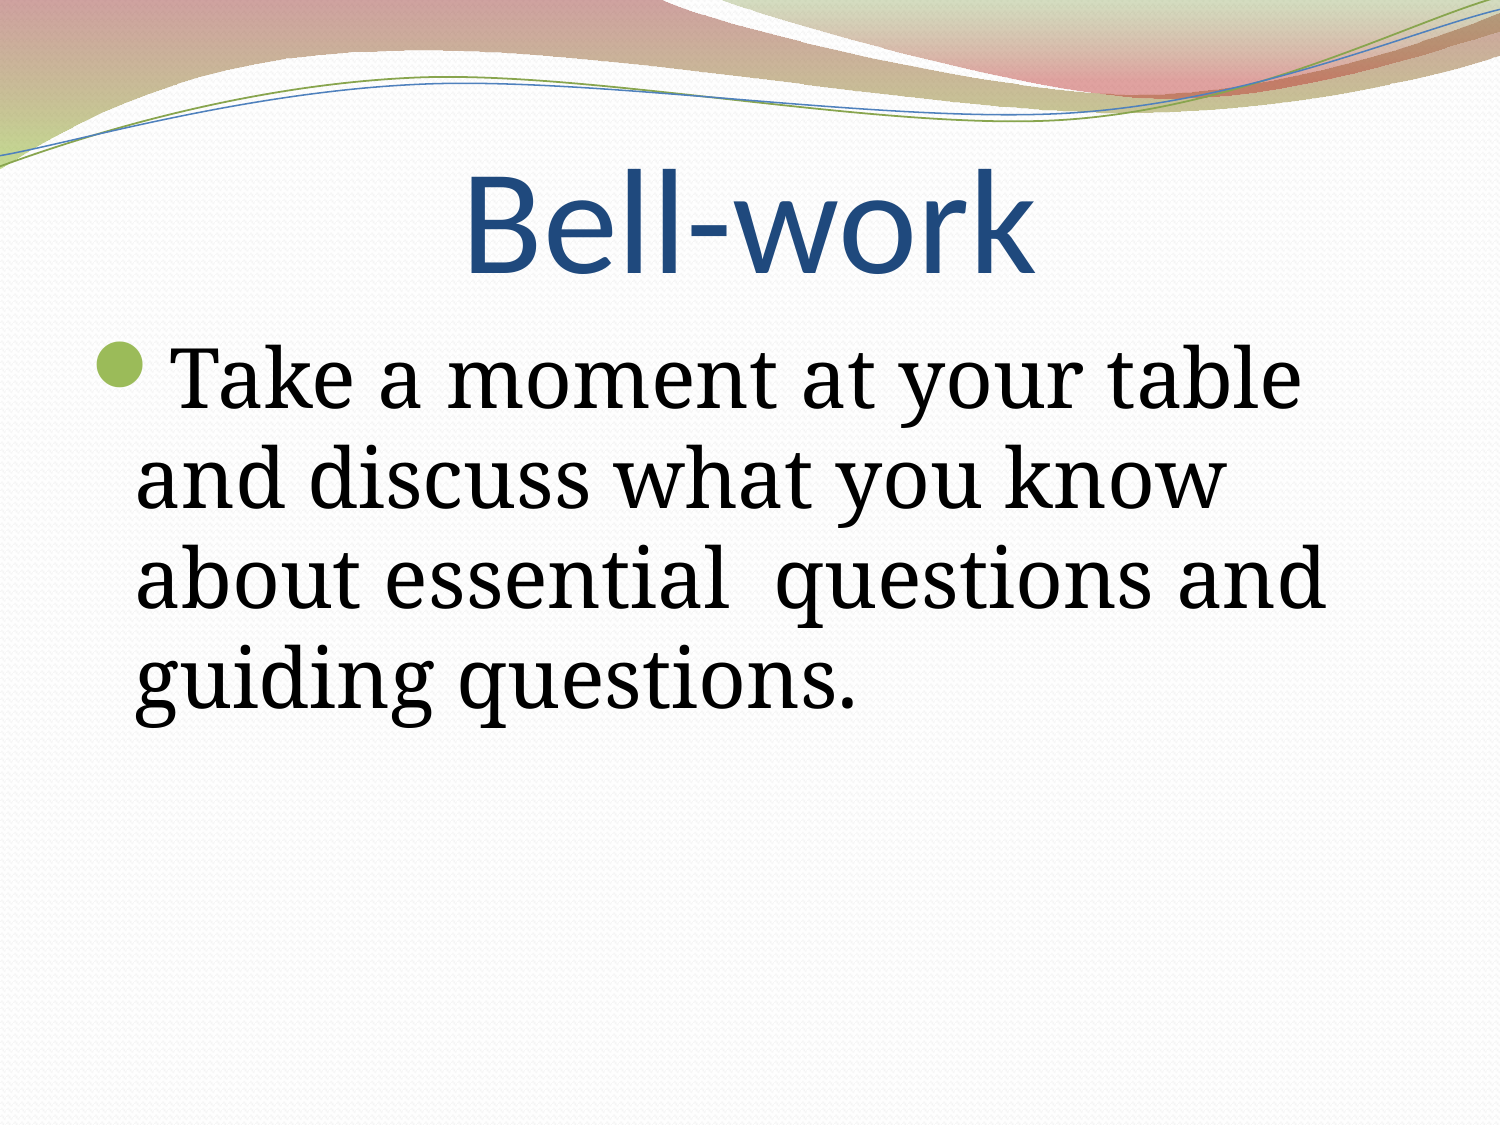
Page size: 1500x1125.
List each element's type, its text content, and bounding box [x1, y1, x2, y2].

title Bell-work [74, 115, 1426, 304]
list Take a moment at your table and discuss what you know about essential questions and guiding questions. [74, 317, 1426, 1038]
